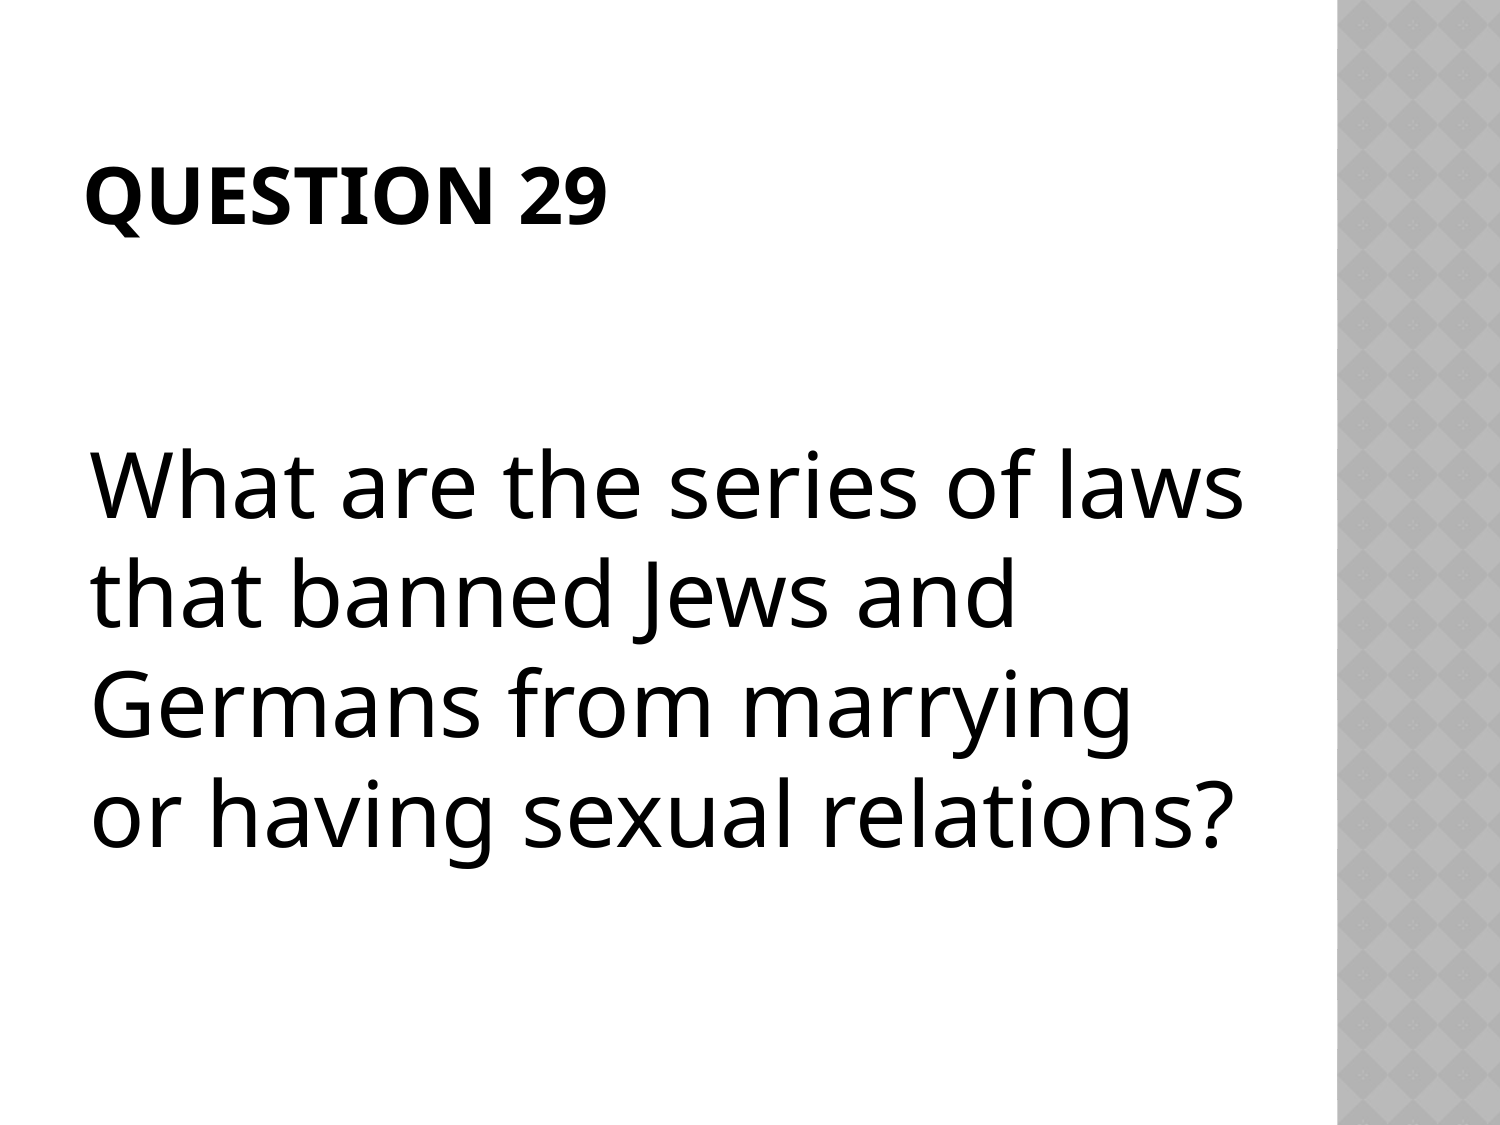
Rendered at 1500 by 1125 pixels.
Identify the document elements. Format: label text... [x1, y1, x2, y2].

title Question 29 [75, 52, 1263, 240]
list What are the series of laws that banned Jews and Germans from marrying or having sexual relations? [75, 264, 1263, 1059]
